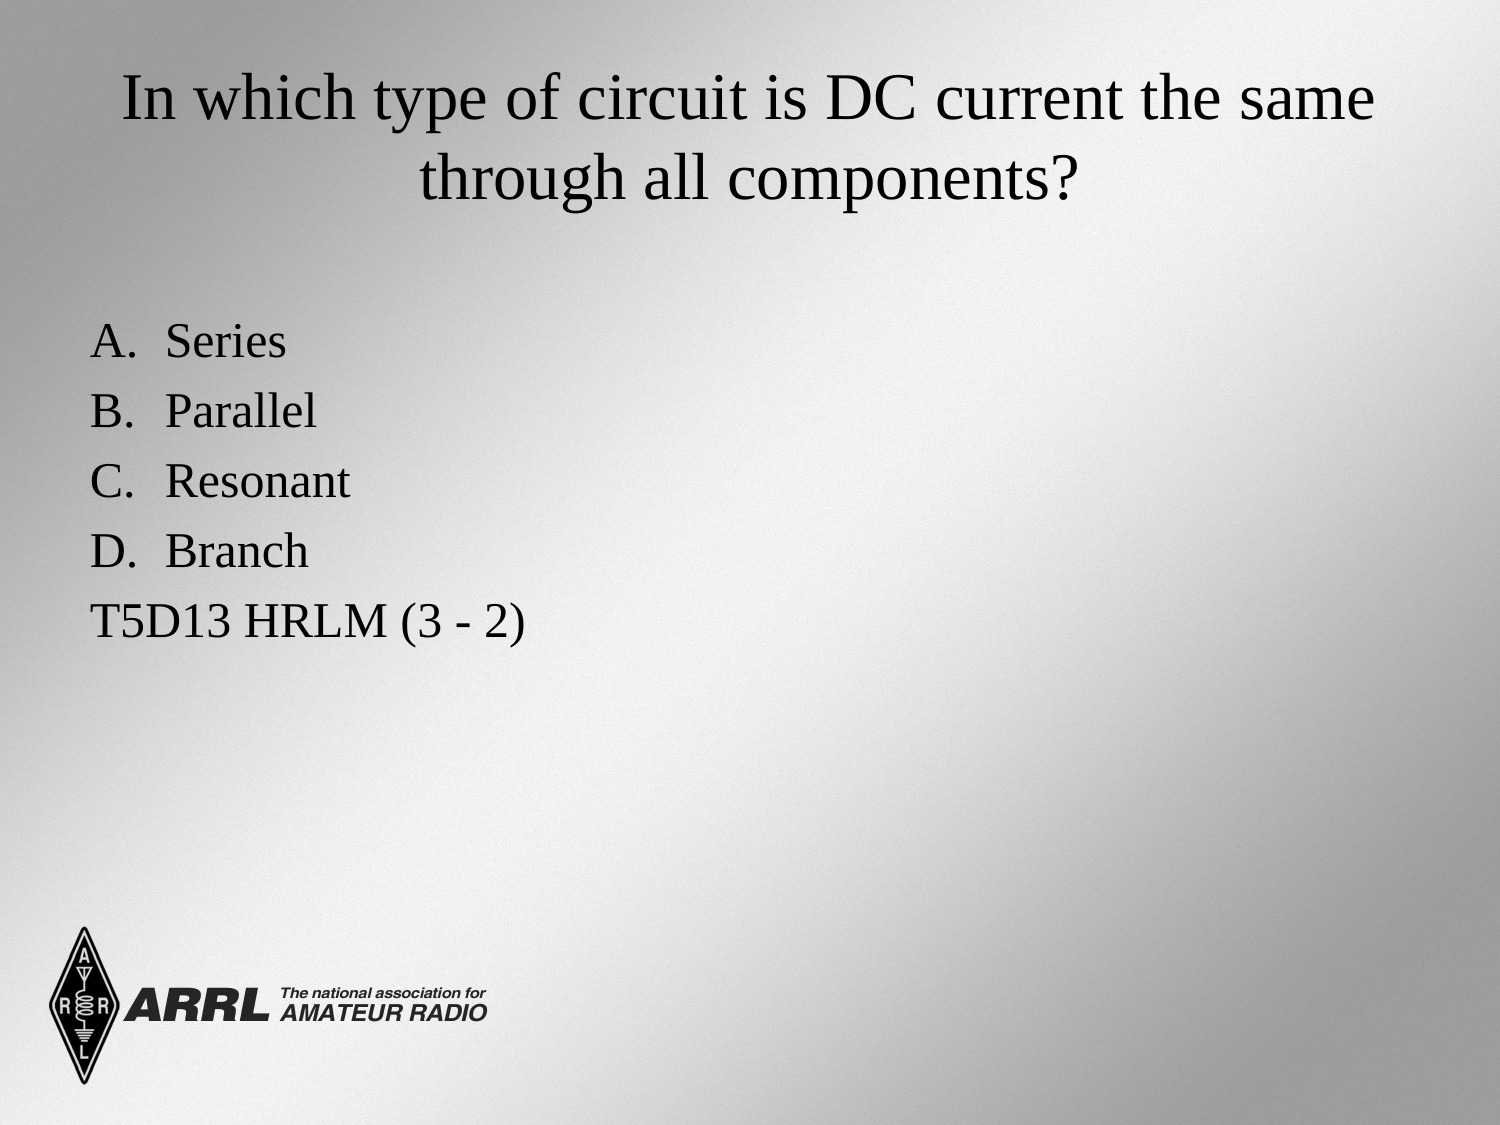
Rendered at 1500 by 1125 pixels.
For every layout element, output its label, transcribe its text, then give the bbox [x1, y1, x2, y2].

title In which type of circuit is DC current the same through all components? [75, 45, 1425, 233]
list Series Parallel Resonant Branch T5D13 HRLM (3 - 2) [75, 299, 1425, 1005]
picture [0, 0, 1500, 1125]
